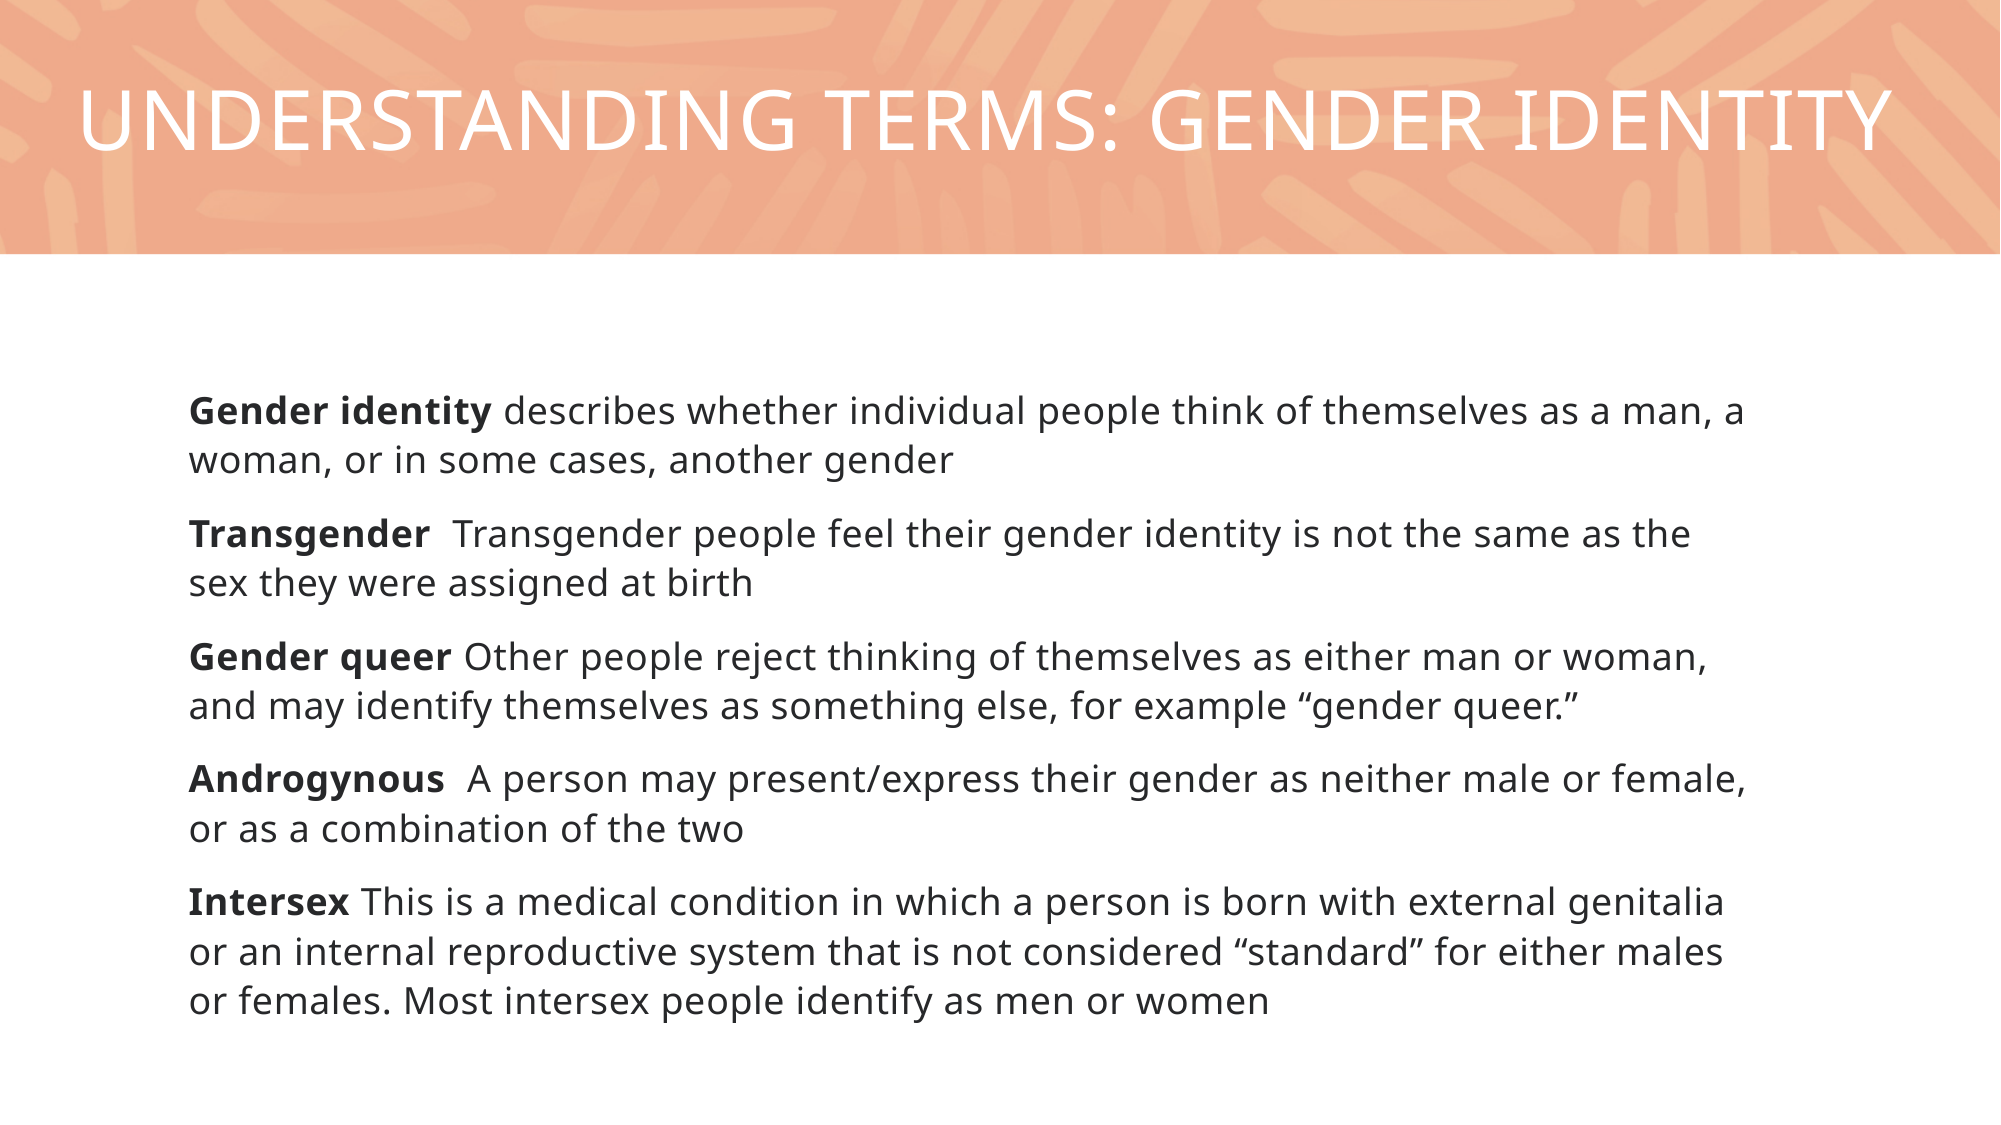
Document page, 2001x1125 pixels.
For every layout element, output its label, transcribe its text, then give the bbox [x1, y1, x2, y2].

list Gender identity describes whether individual people think of themselves as a man, a woman, or in some cases, another gender Transgender Transgender people feel their gender identity is not the same as the sex they were assigned at birth Gender queer Other people reject thinking of themselves as either man or woman, and may identify themselves as something else, for example “gender queer.” Androgynous A person may present/express their gender as neither male or female, or as a combination of the two Intersex This is a medical condition in which a person is born with external genitalia or an internal reproductive system that is not considered “standard” for either males or females. Most intersex people identify as men or women [167, 374, 1763, 1036]
picture [0, 0, 2000, 1125]
title UNDERSTANDING TERMS: Gender identity [61, 33, 1938, 220]
